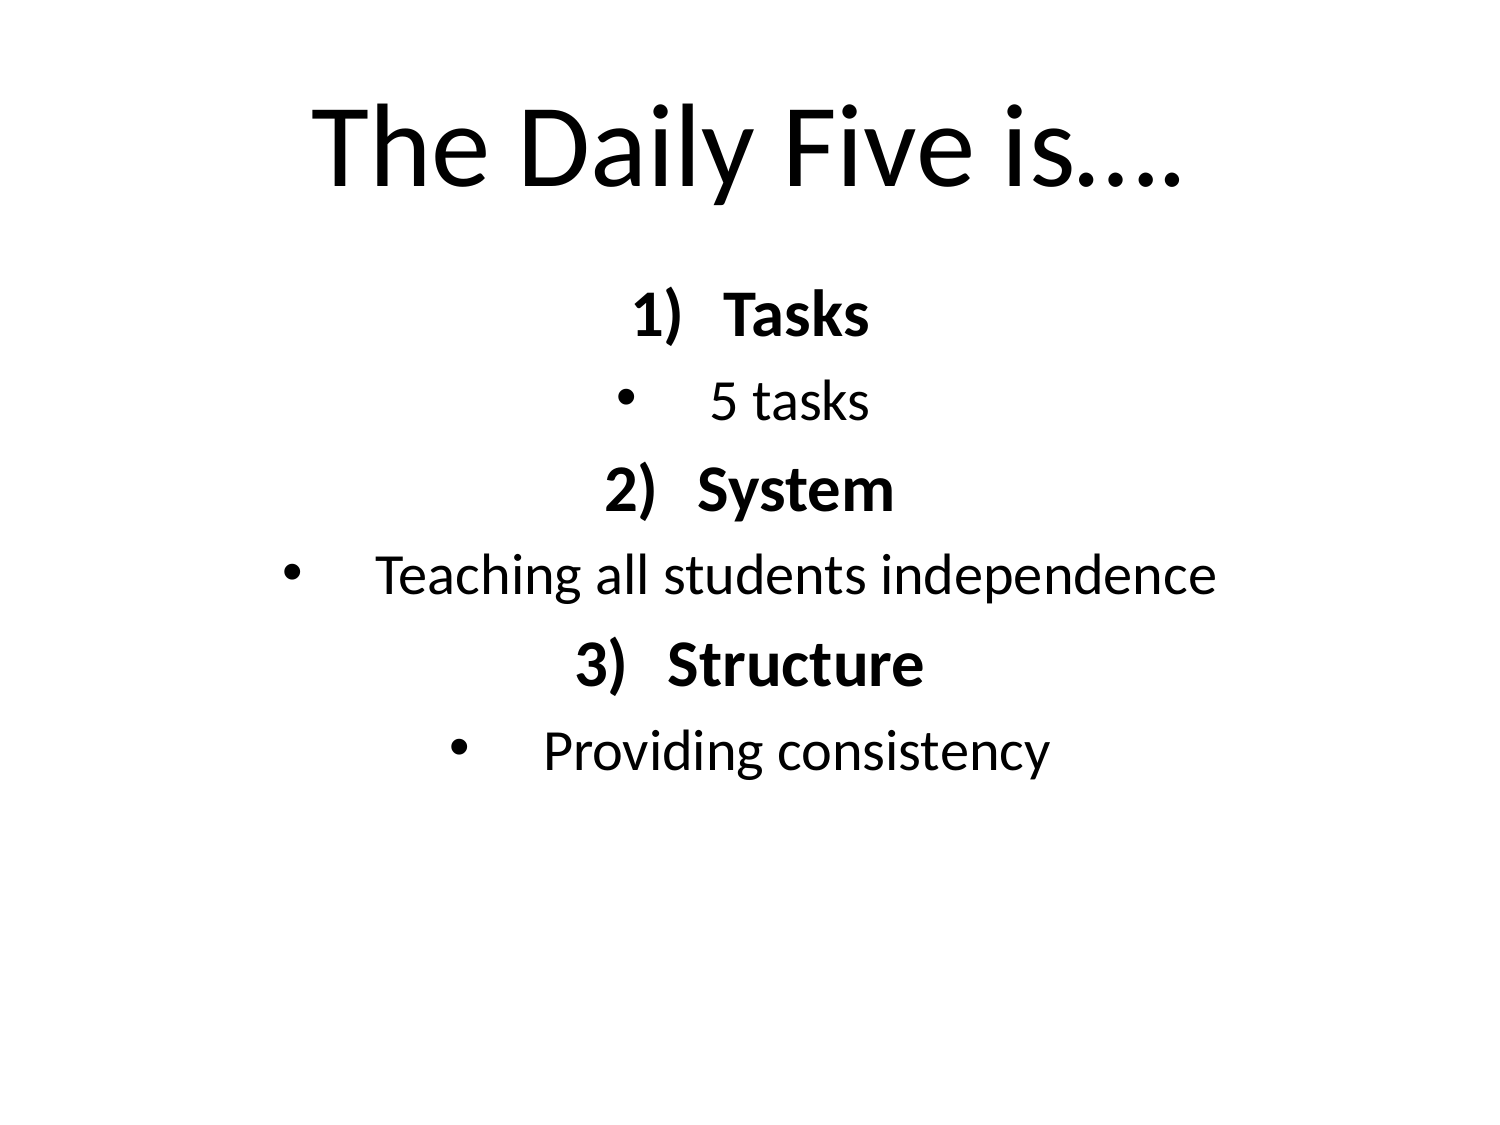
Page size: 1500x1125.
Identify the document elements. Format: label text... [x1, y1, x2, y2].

title The Daily Five is…. [74, 44, 1426, 233]
list Tasks 5 tasks System Teaching all students independence Structure Providing consistency [74, 262, 1426, 1006]
